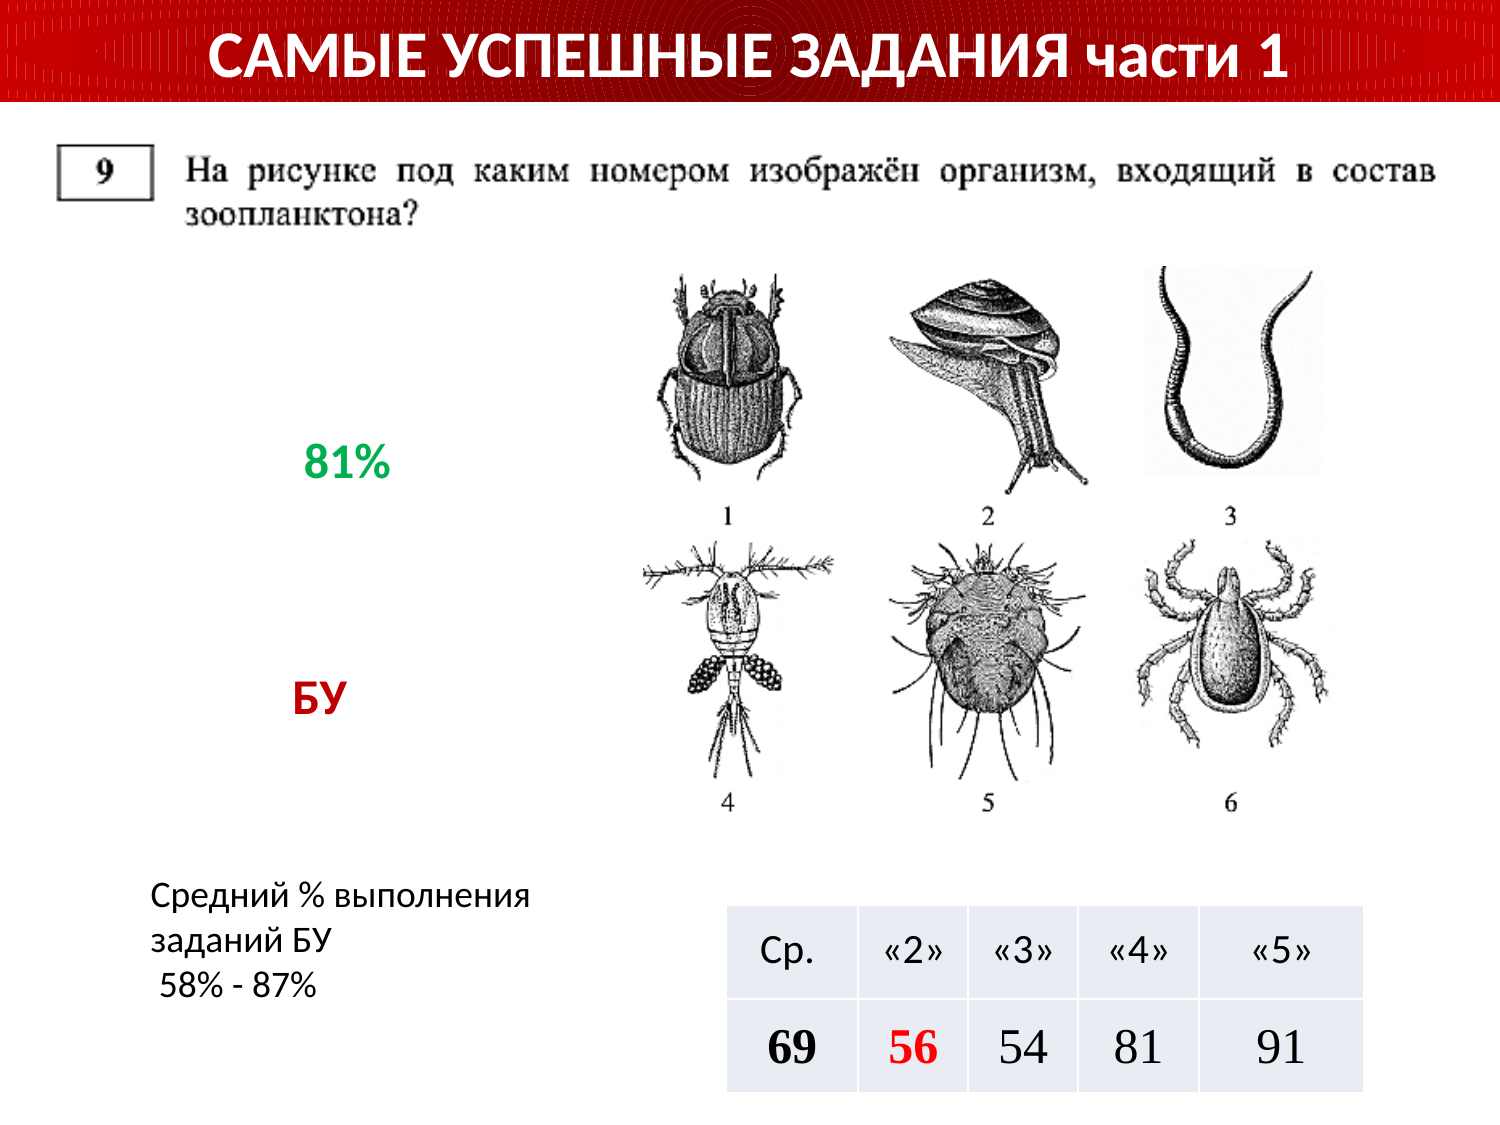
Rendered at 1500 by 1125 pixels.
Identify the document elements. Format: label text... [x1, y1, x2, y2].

text_box Средний % выполнения заданий БУ 58% - 87% [135, 862, 668, 1013]
table_cell 91 [1200, 1000, 1363, 1092]
table_cell 54 [969, 1000, 1077, 1092]
table_cell 81 [1079, 1000, 1198, 1092]
table_cell 69 [727, 1000, 857, 1092]
table_header «2» [859, 906, 967, 998]
text_box 81% [289, 420, 514, 496]
table_header «5» [1200, 906, 1363, 998]
text_box БУ [277, 656, 467, 732]
table_header Ср. [727, 906, 857, 998]
table_header «4» [1079, 906, 1198, 998]
title САМЫЕ УСПЕШНЫЕ ЗАДАНИЯ части 1 [0, 0, 1500, 102]
table_header «3» [969, 906, 1077, 998]
table_cell 56 [859, 1000, 967, 1092]
picture [52, 108, 1451, 824]
